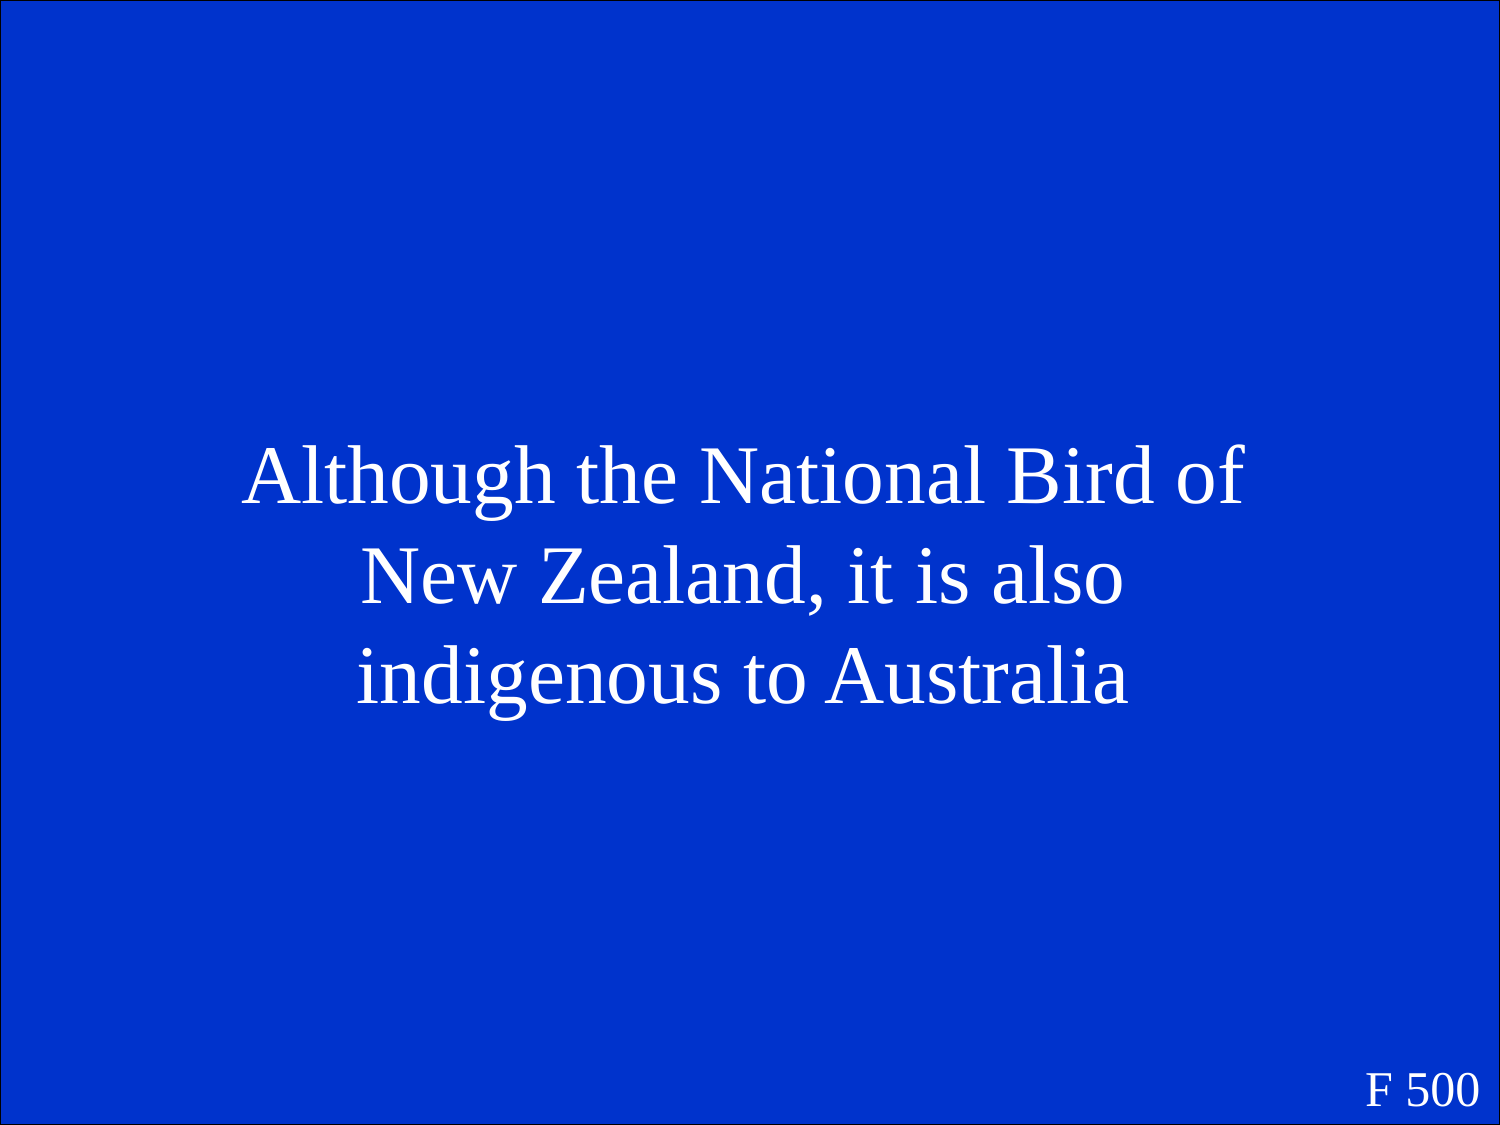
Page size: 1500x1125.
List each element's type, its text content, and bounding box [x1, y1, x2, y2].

text_box [0, 0, 1500, 1125]
text_box Although the National Bird of New Zealand, it is also indigenous to Australia [224, 412, 1263, 728]
text_box F 500 [1350, 1049, 1496, 1125]
